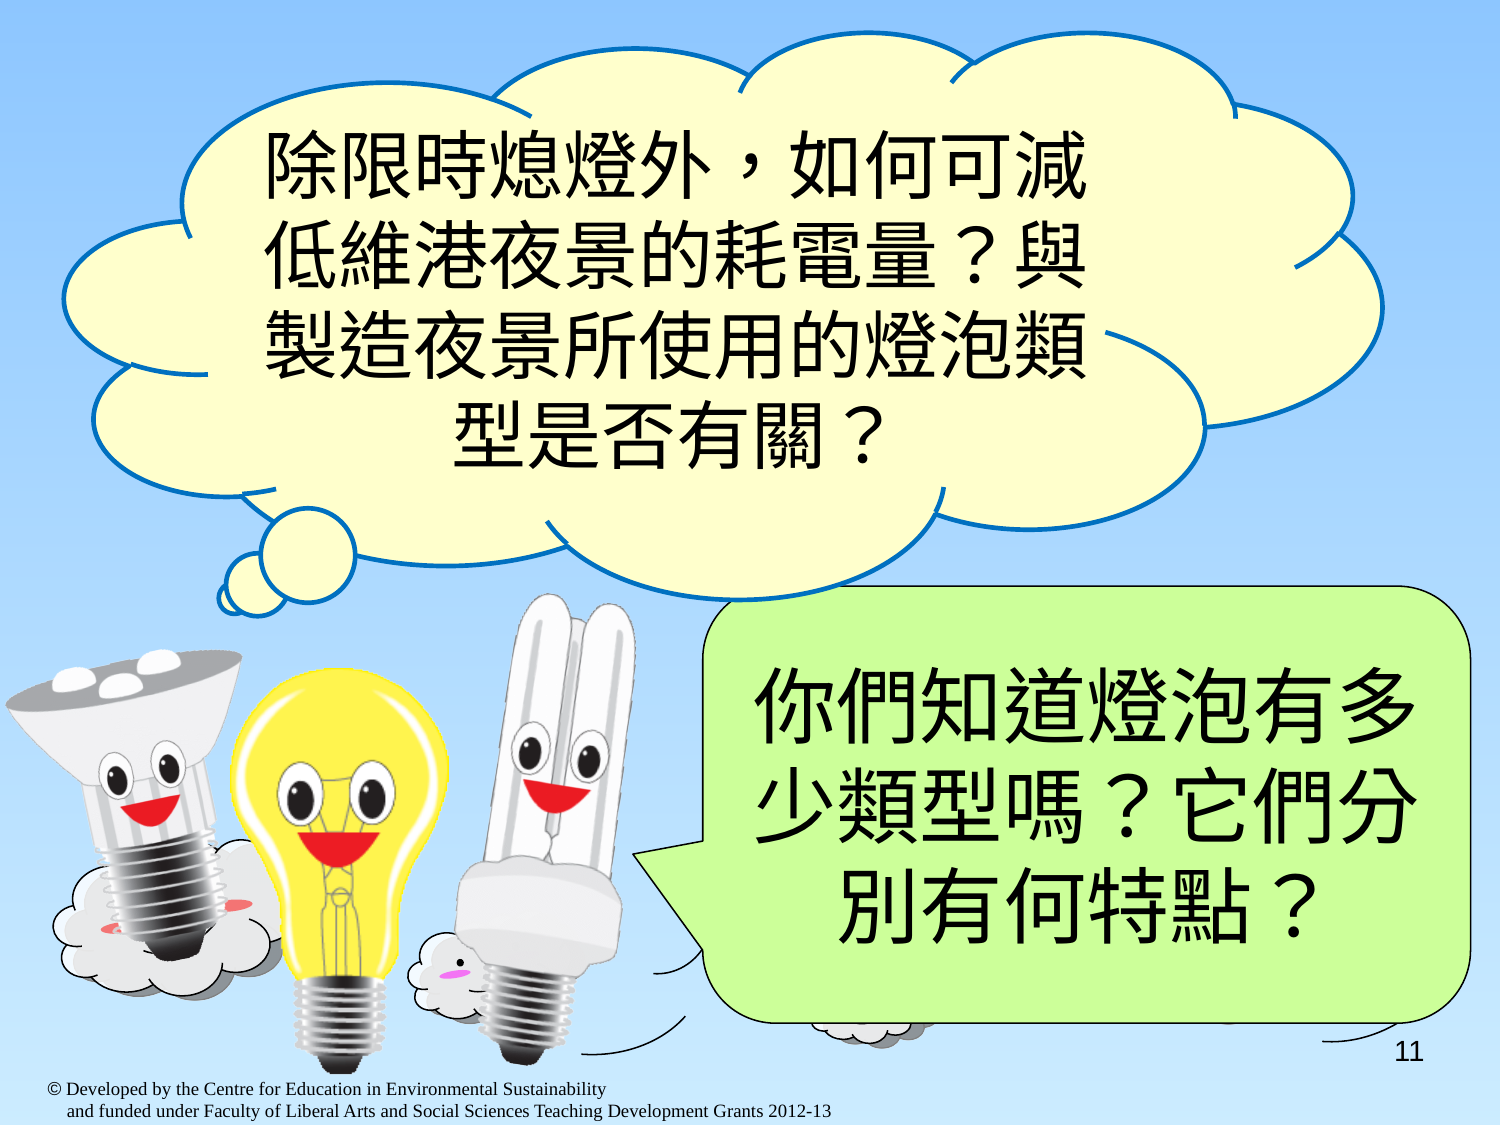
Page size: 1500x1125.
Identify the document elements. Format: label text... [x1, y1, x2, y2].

text_box 你們知道燈泡有多少類型嗎？它們分別有何特點？ [641, 586, 1471, 1024]
text_box 除限時熄燈外，如何可減低維港夜景的耗電量？與製造夜景所使用的燈泡類型是否有關？ [63, 32, 1383, 617]
slide_number 11 [1143, 1024, 1440, 1103]
text_box © Developed by the Centre for Education in Environmental Sustainability and funded under Faculty of Liberal Arts and Social Sciences Teaching Development Grants 2012-13 [33, 1069, 852, 1125]
picture [1, 587, 671, 1076]
